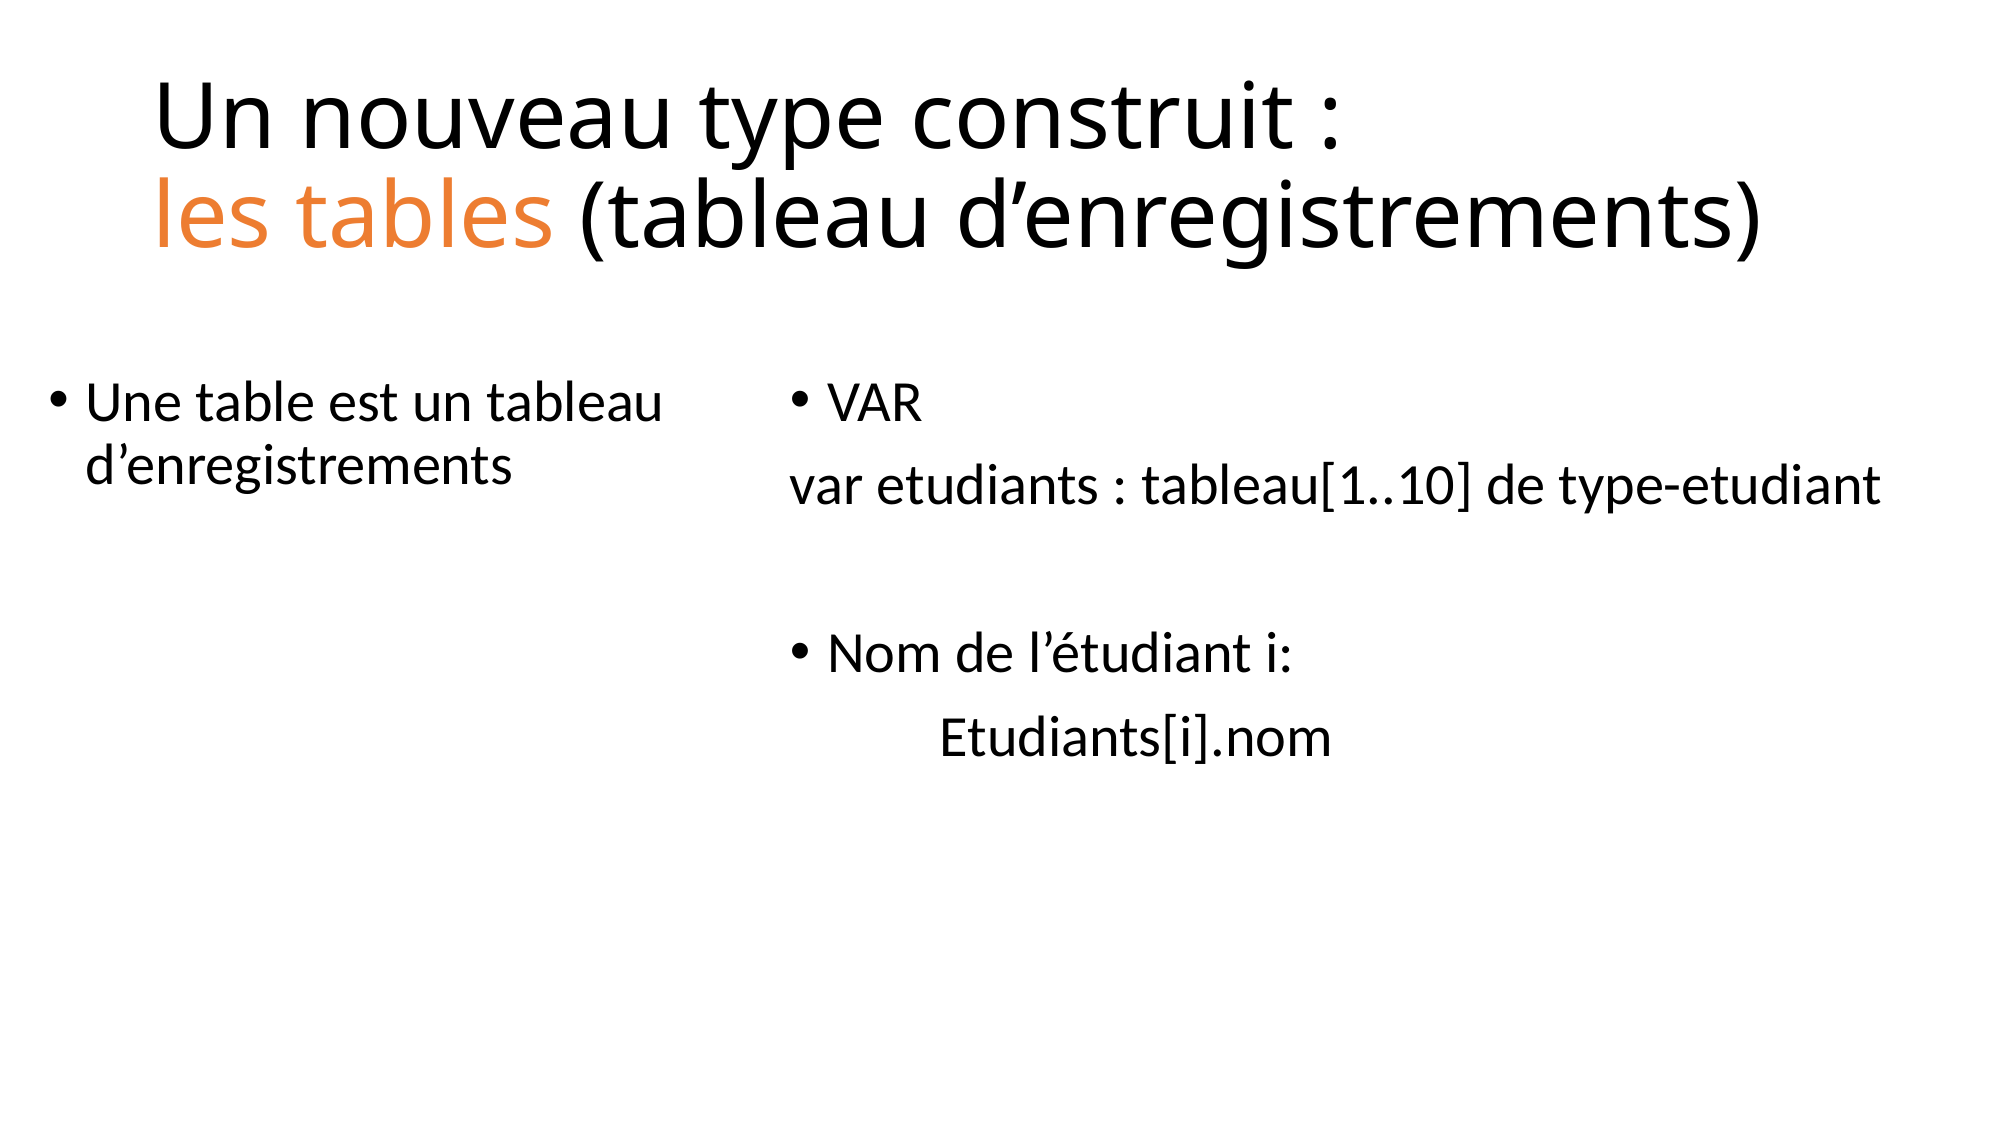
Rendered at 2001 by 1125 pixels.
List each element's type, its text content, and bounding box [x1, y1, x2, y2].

list Une table est un tableau d’enregistrements [33, 363, 774, 1078]
list VAR var etudiants : tableau[1..10] de type-etudiant Nom de l’étudiant i: Etudiants[i].nom [774, 363, 1939, 1078]
title Un nouveau type construit : les tables (tableau d’enregistrements) [137, 59, 1863, 278]
